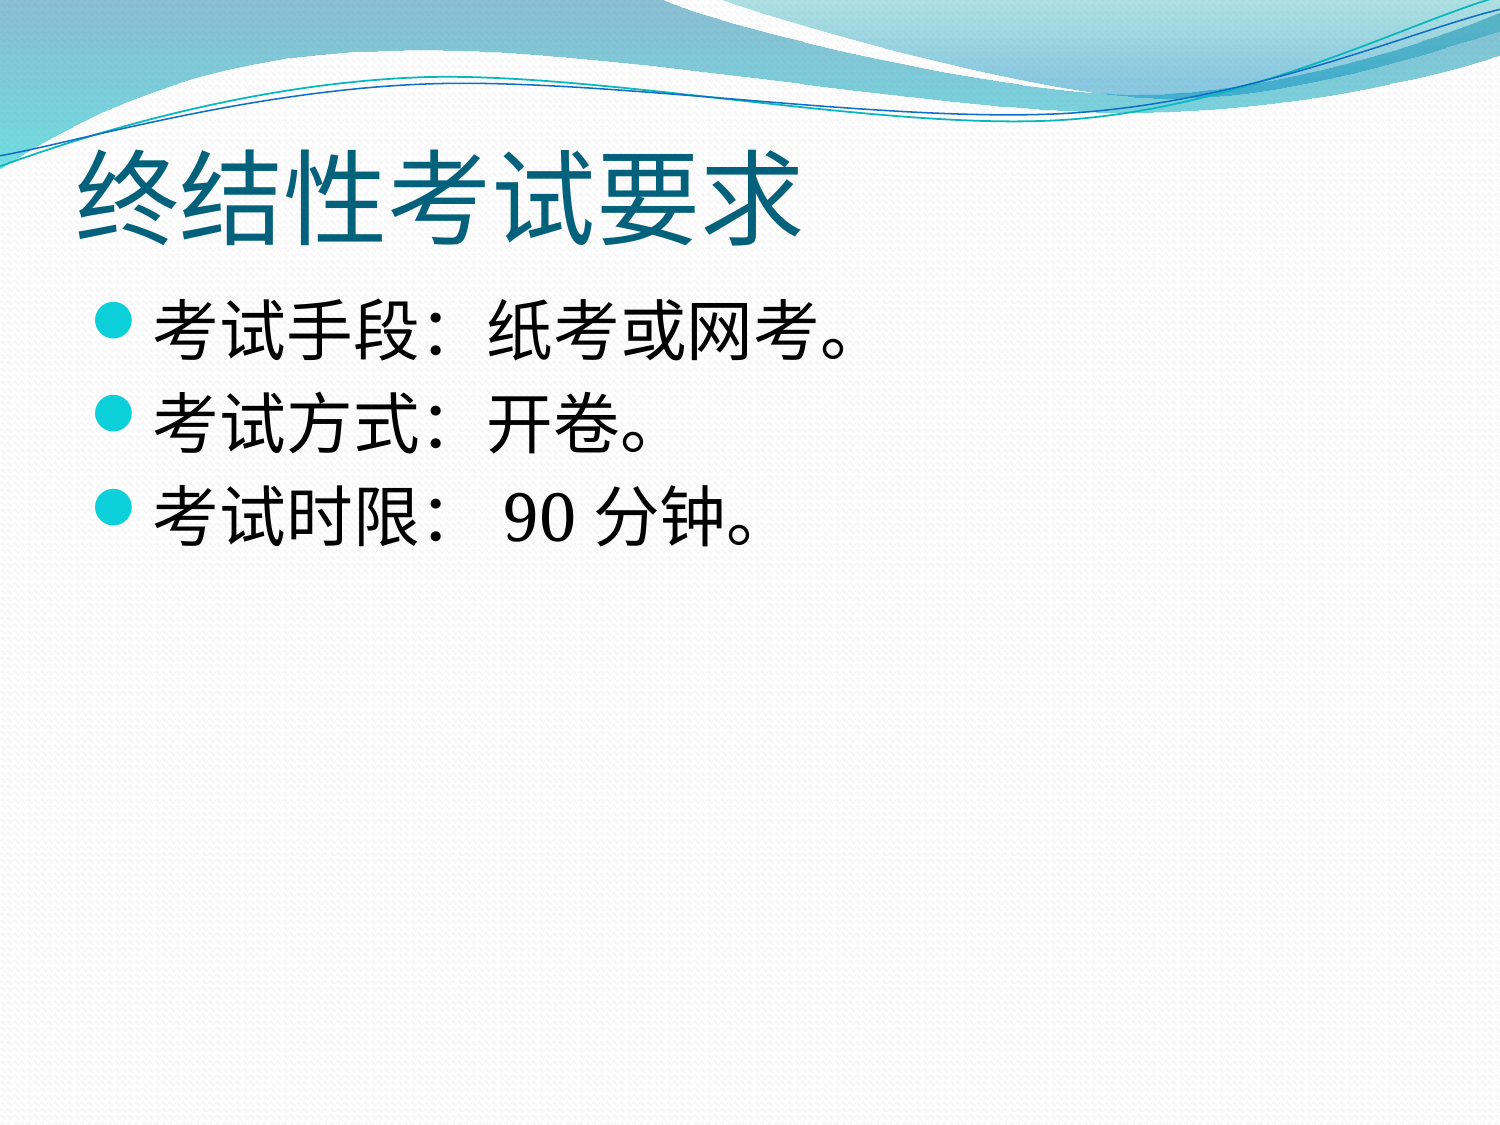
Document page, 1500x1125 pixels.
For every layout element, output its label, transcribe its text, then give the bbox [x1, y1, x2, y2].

title 终结性考试要求 [75, 70, 1425, 258]
list 考试手段：纸考或网考。 考试方式：开卷。 考试时限：90分钟。 [75, 281, 1425, 1002]
